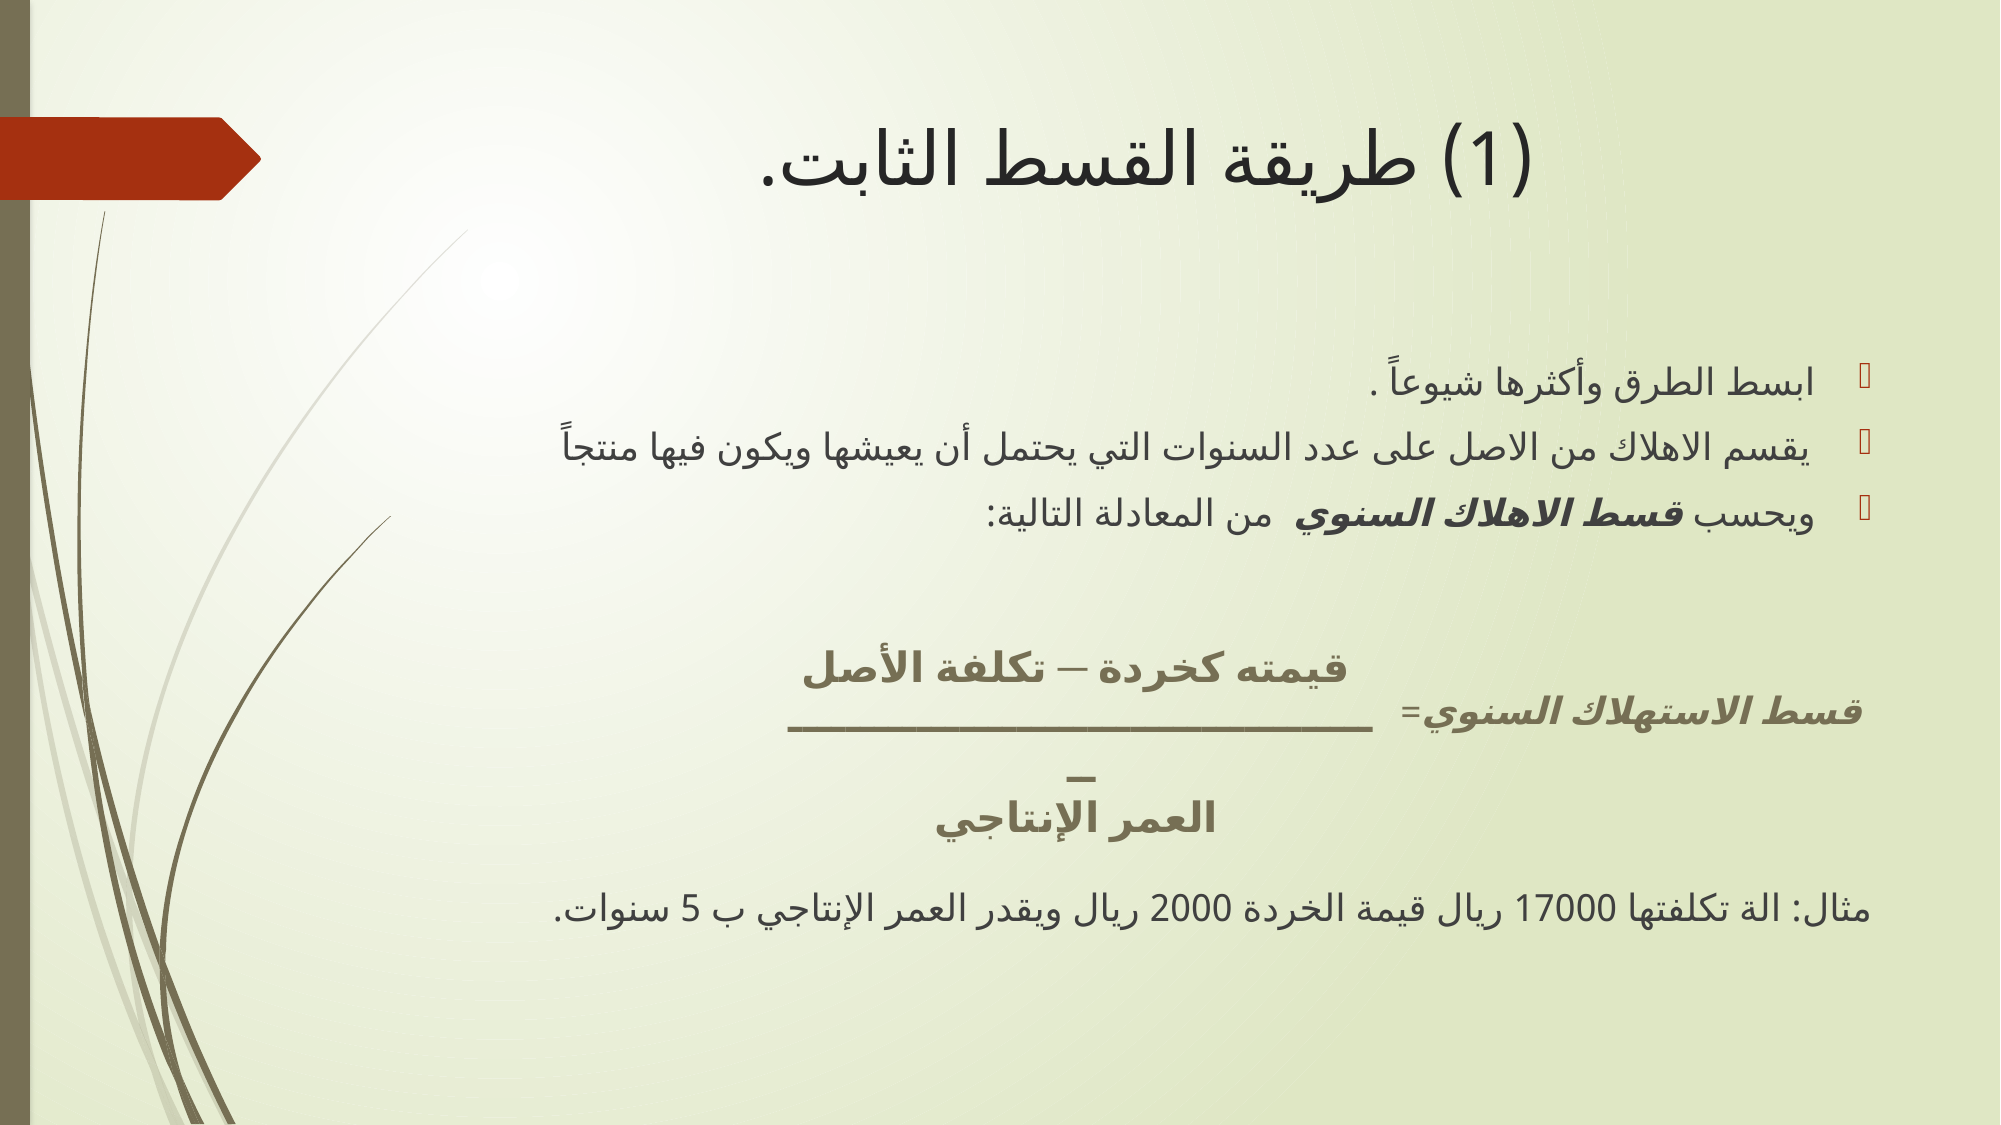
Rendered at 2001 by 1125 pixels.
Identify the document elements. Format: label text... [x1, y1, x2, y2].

list ابسط الطرق وأكثرها شيوعاً . يقسم الاهلاك من الاصل على عدد السنوات التي يحتمل أن يعيشها ويكون فيها منتجاً ويحسب قسط الاهلاك السنوي من المعادلة التالية: قسط الاستهلاك السنوي= مثال: الة تكلفتها 17000 ريال قيمة الخردة 2000 ريال ويقدر العمر الإنتاجي ب 5 سنوات. [424, 350, 1888, 970]
text_box قيمته كخردة ─ تكلفة الأصل ـــــــــــــــــــــــــــــــــــــــــــ العمر الإنتاجي [768, 633, 1394, 809]
title (1) طريقة القسط الثابت. [425, 102, 1888, 313]
